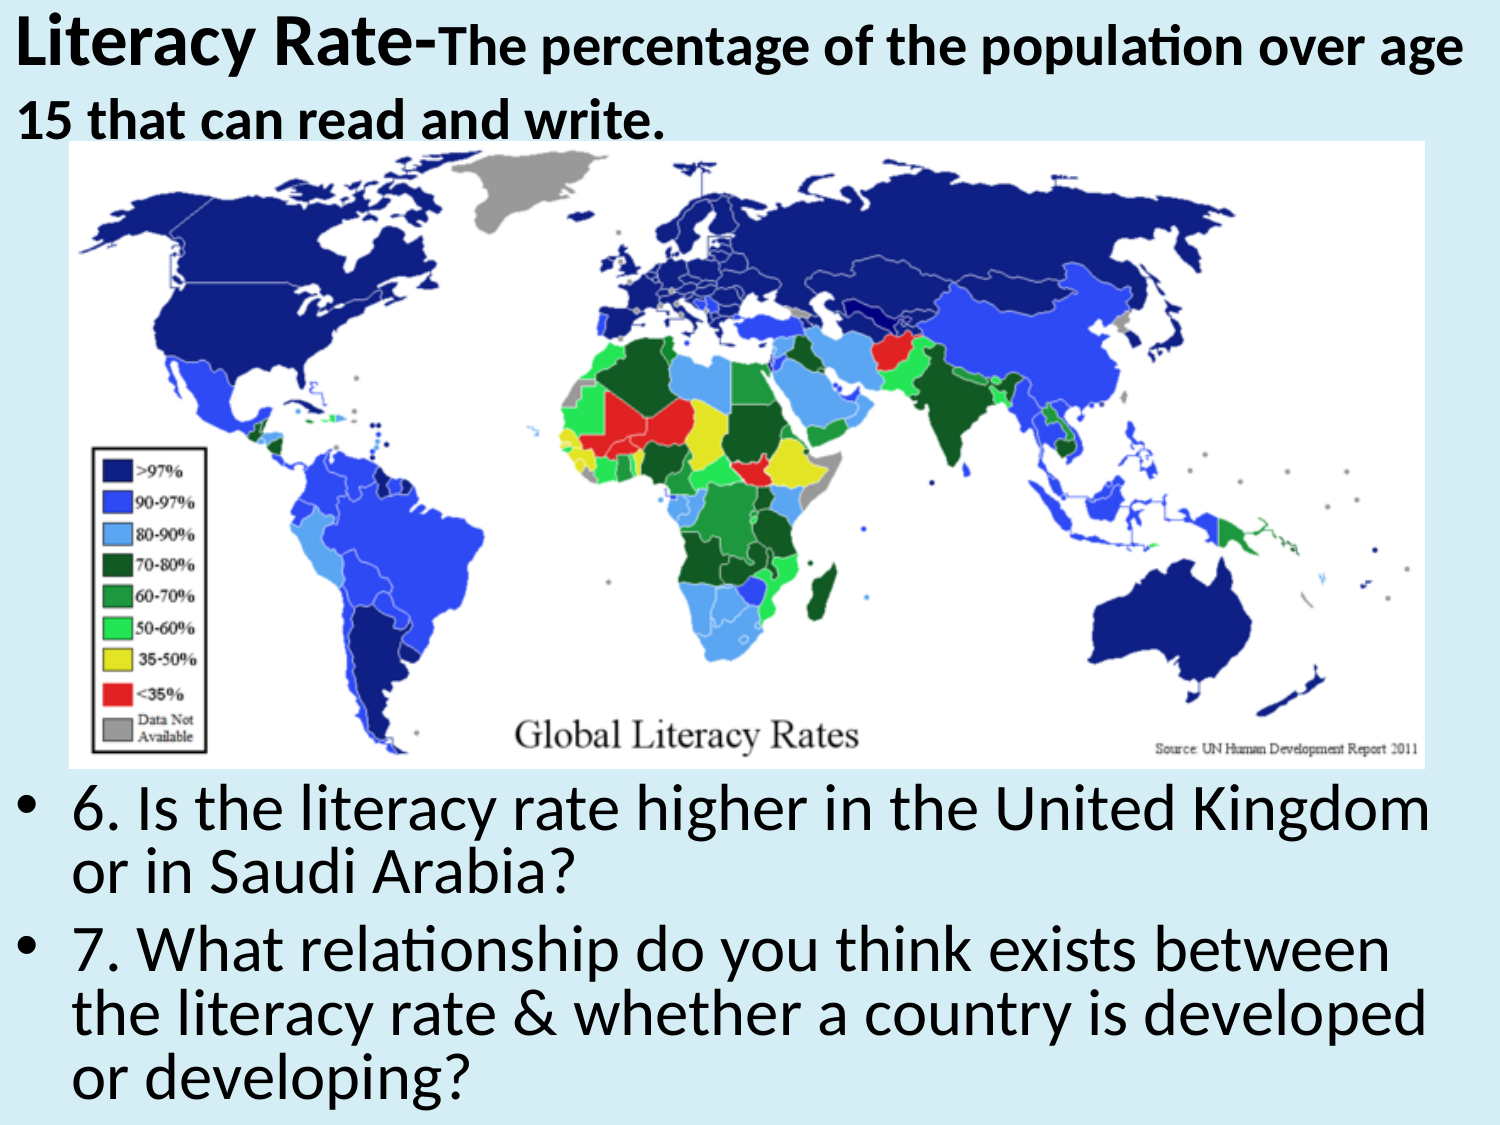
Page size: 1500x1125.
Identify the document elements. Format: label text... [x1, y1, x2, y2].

picture [68, 141, 1426, 769]
list 6. Is the literacy rate higher in the United Kingdom or in Saudi Arabia? 7. What relationship do you think exists between the literacy rate & whether a country is developed or developing? [0, 771, 1500, 1012]
title Literacy Rate-The percentage of the population over age 15 that can read and write. [0, 0, 1500, 142]
